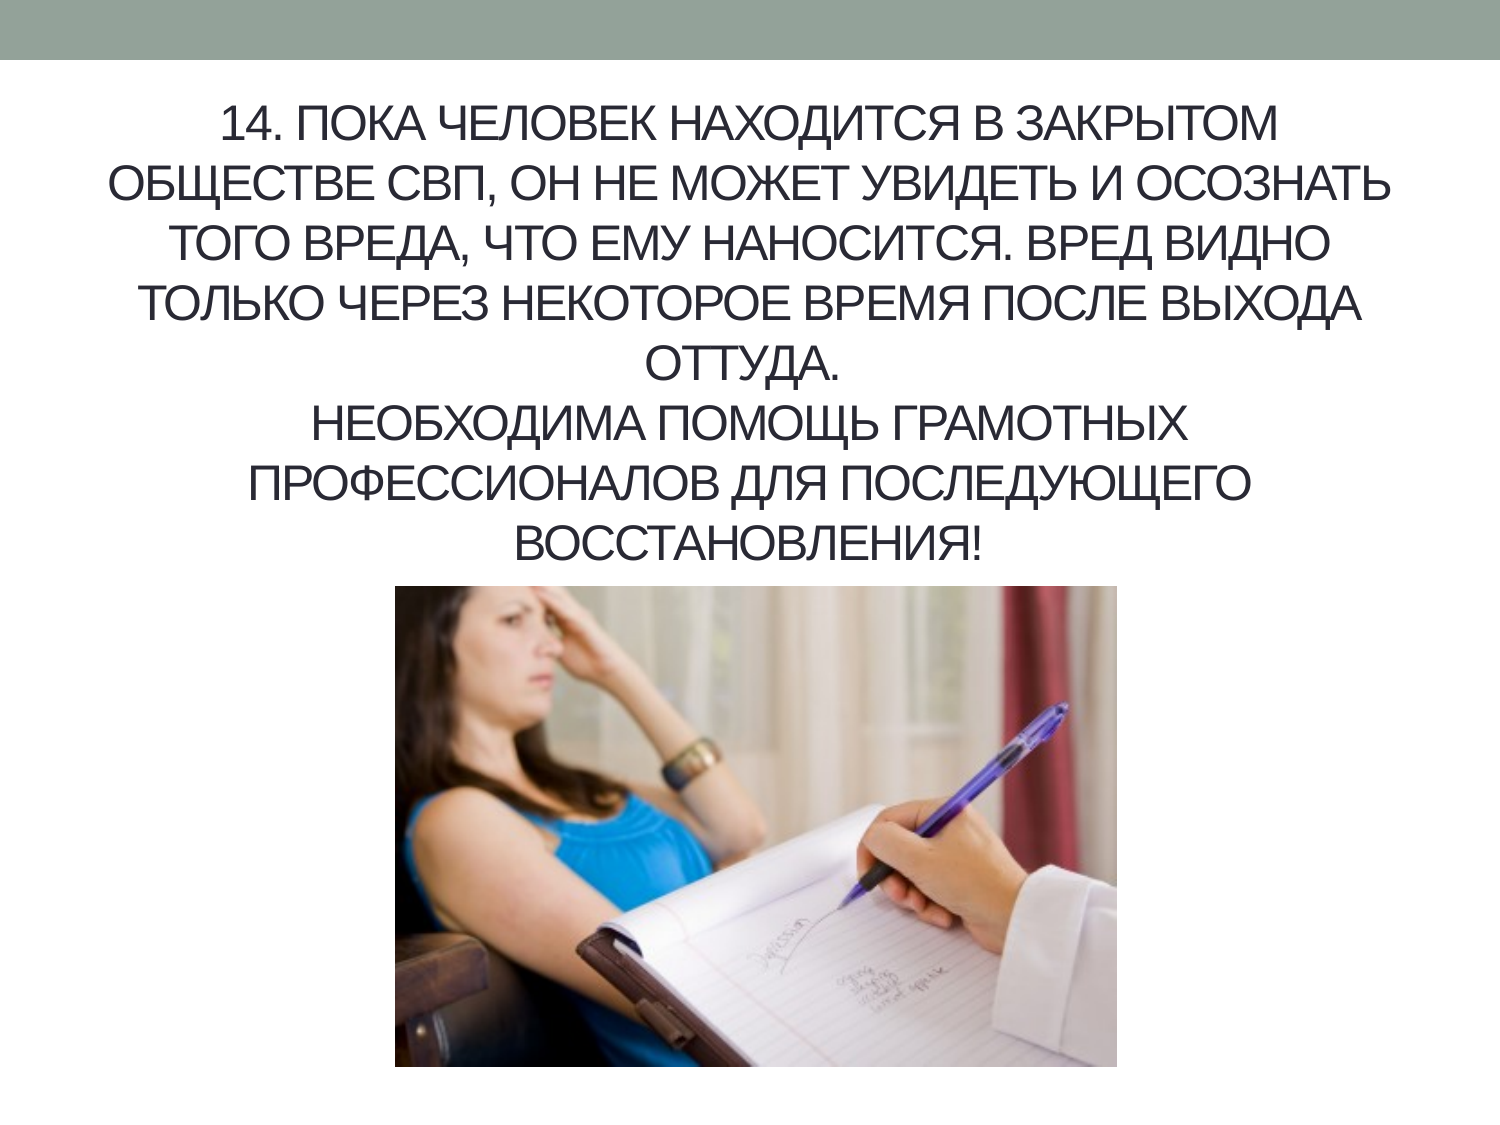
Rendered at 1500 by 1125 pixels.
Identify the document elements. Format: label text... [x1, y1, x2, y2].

title 14. ПОКА ЧЕЛОВЕК НАХОДИТСЯ В ЗАКРЫТОМ ОБЩЕСТВЕ СВП, ОН НЕ МОЖЕТ УВИДЕТЬ И ОСОЗНАТЬ ТОГО ВРЕДА, ЧТО ЕМУ НАНОСИТСЯ. ВРЕД ВИДНО ТОЛЬКО ЧЕРЕЗ НЕКОТОРОЕ ВРЕМЯ ПОСЛЕ ВЫХОДА ОТТУДА. НЕОБХОДИМА ПОМОЩЬ ГРАМОТНЫХ ПРОФЕССИОНАЛОВ ДЛЯ ПОСЛЕДУЮЩЕГО ВОССТАНОВЛЕНИЯ! [75, 87, 1424, 575]
picture [395, 585, 1117, 1068]
